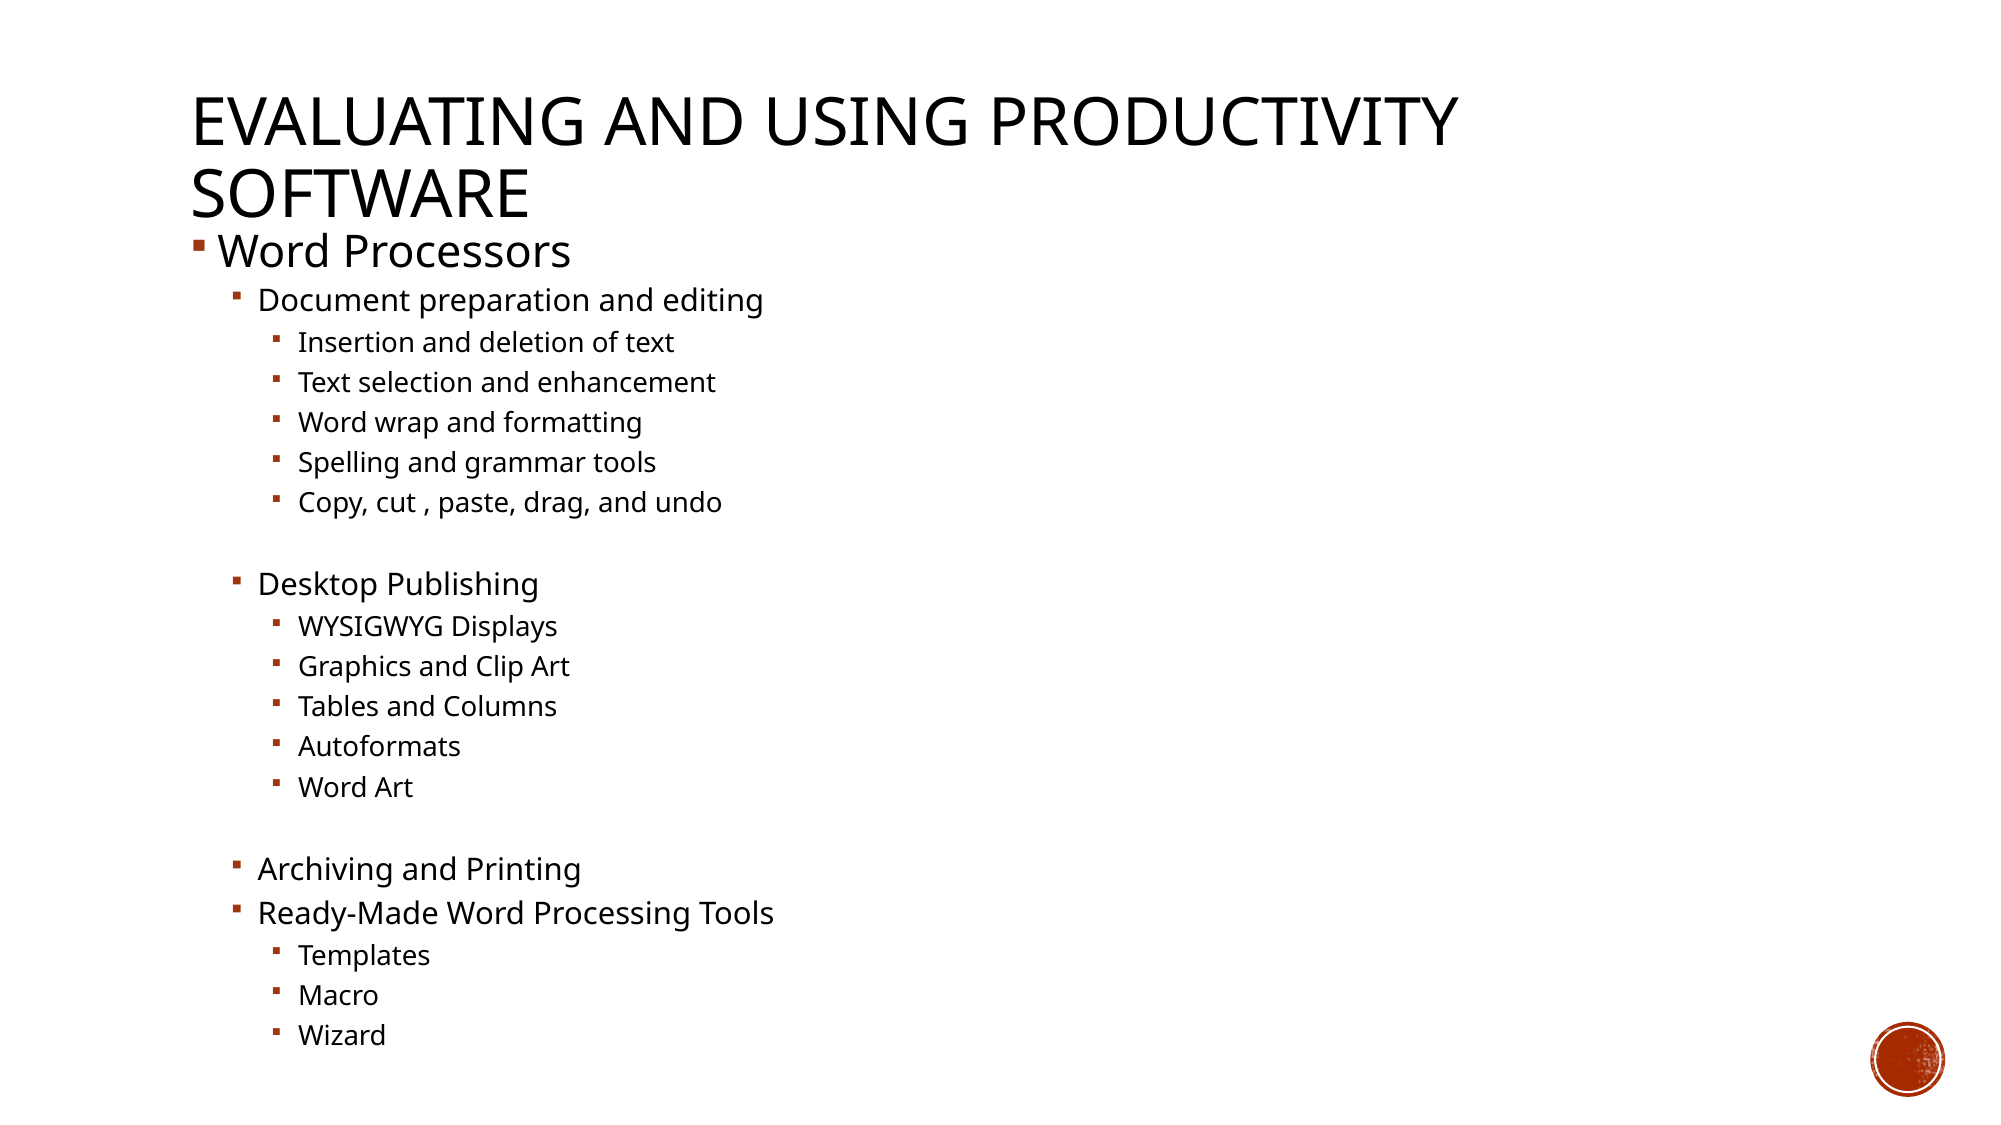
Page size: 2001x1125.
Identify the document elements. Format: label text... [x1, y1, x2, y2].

title Evaluating and using productivity software [175, 79, 1826, 221]
list Word Processors Document preparation and editing Insertion and deletion of text Text selection and enhancement Word wrap and formatting Spelling and grammar tools Copy, cut , paste, drag, and undo Desktop Publishing WYSIGWYG Displays Graphics and Clip Art Tables and Columns Autoformats Word Art Archiving and Printing Ready-Made Word Processing Tools Templates Macro Wizard [175, 221, 1826, 1064]
